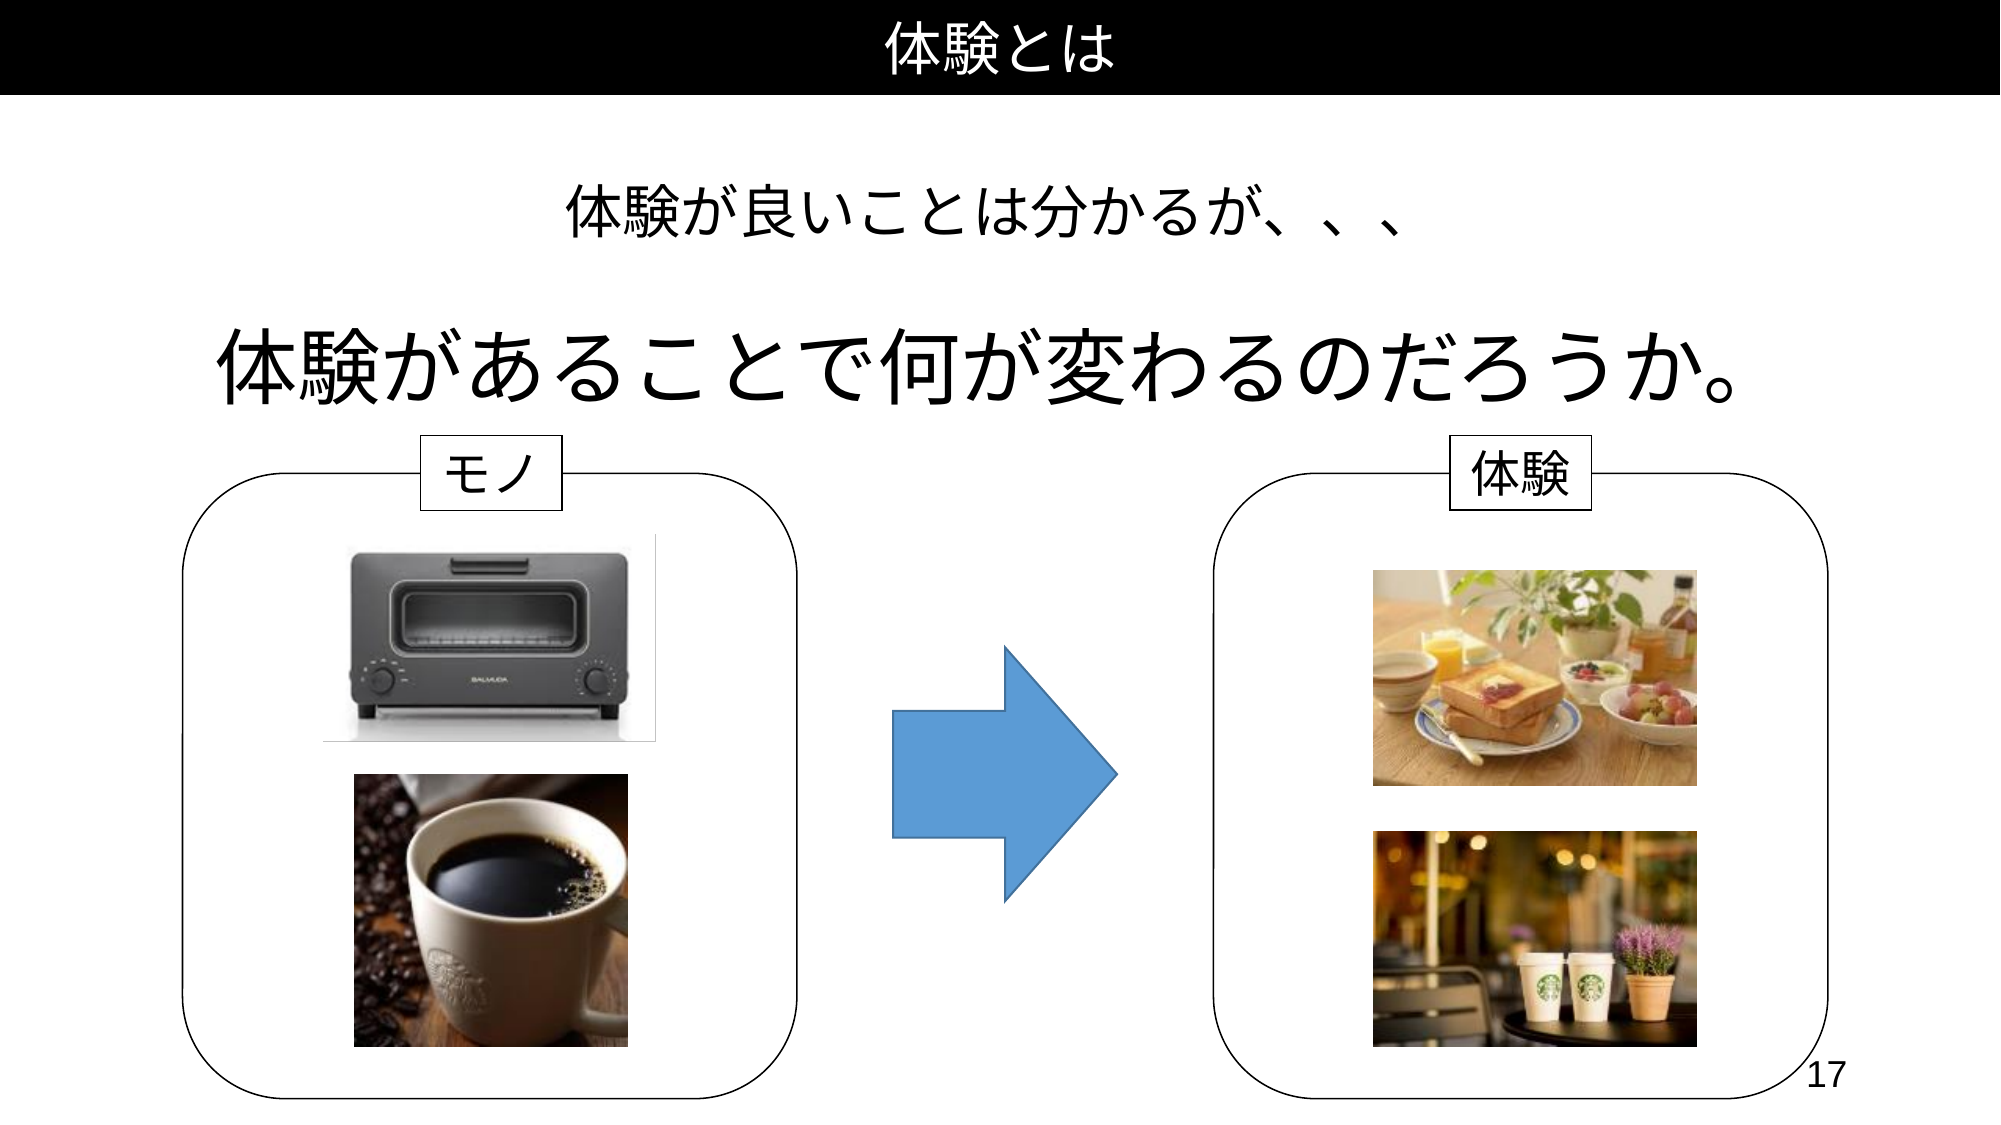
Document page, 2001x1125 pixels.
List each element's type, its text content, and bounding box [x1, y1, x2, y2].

slide_number 17 [1412, 1042, 1863, 1103]
text_box [182, 473, 797, 1099]
text_box モノ [420, 435, 562, 511]
text_box 体験が良いことは分かるが、、、 体験があることで何が変わるのだろうか。 [59, 167, 1942, 423]
text_box 体験とは [0, 0, 2000, 95]
picture [354, 774, 628, 1048]
text_box 体験 [1449, 435, 1592, 511]
text_box [893, 647, 1118, 902]
text_box [1213, 473, 1828, 1099]
picture [323, 534, 659, 745]
picture [1373, 569, 1697, 786]
picture [1373, 831, 1697, 1048]
